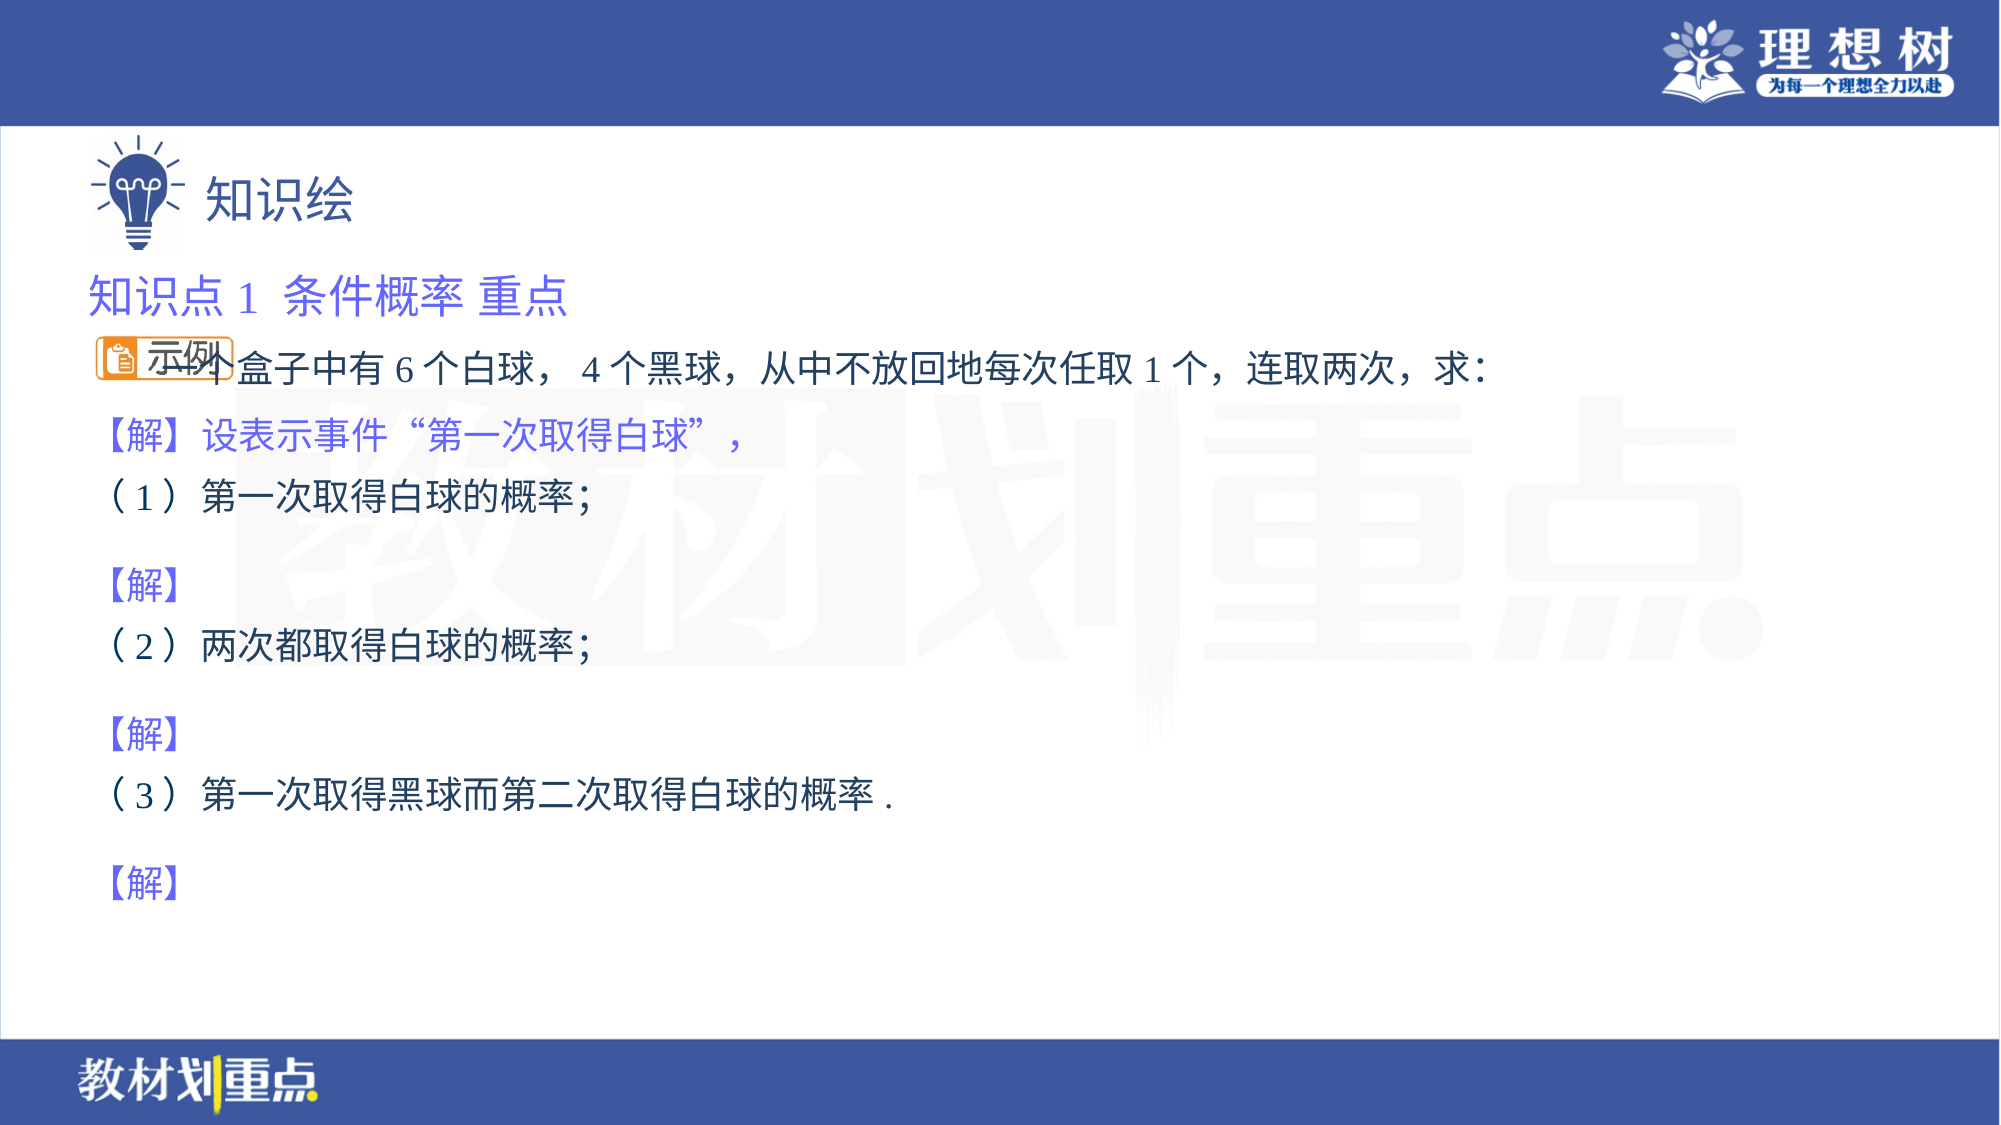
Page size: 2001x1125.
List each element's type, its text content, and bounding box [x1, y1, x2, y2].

text_box （2）两次都取得白球的概率； [88, 600, 1911, 661]
text_box 一个盒子中有6个白球，4个黑球，从中不放回地每次任取1个，连取两次，求： [88, 323, 1911, 383]
picture [0, 0, 2000, 1125]
text_box 知识绘 [205, 155, 501, 241]
text_box （3）第一次取得黑球而第二次取得白球的概率. [88, 749, 1911, 809]
text_box （1）第一次取得白球的概率； [88, 451, 1911, 511]
text_box 知识点1 条件概率 重点 [88, 241, 1911, 323]
